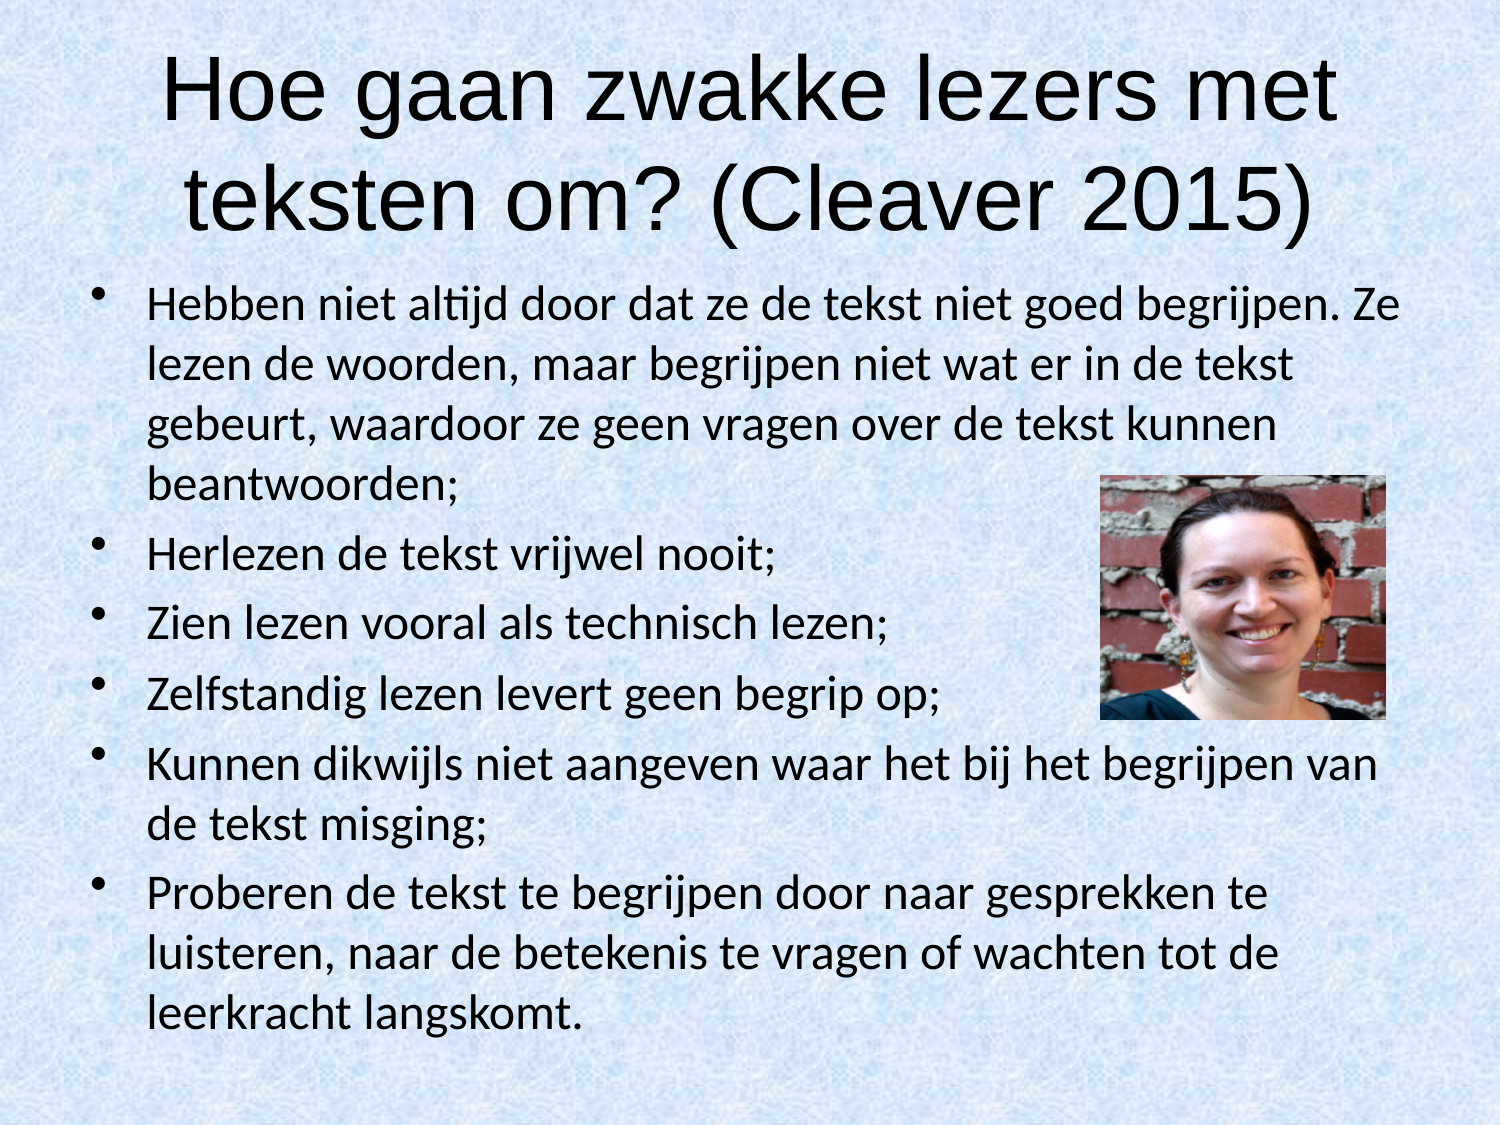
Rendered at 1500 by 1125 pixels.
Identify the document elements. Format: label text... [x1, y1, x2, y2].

list Hebben niet altijd door dat ze de tekst niet goed begrijpen. Ze lezen de woorden, maar begrijpen niet wat er in de tekst gebeurt, waardoor ze geen vragen over de tekst kunnen beantwoorden; Herlezen de tekst vrijwel nooit; Zien lezen vooral als technisch lezen; Zelfstandig lezen levert geen begrip op; Kunnen dikwijls niet aangeven waar het bij het begrijpen van de tekst misging; Proberen de tekst te begrijpen door naar gesprekken te luisteren, naar de betekenis te vragen of wachten tot de leerkracht langskomt. [75, 262, 1425, 1005]
picture [0, 0, 1500, 1125]
title Hoe gaan zwakke lezers met teksten om? (Cleaver 2015) [75, 45, 1425, 233]
